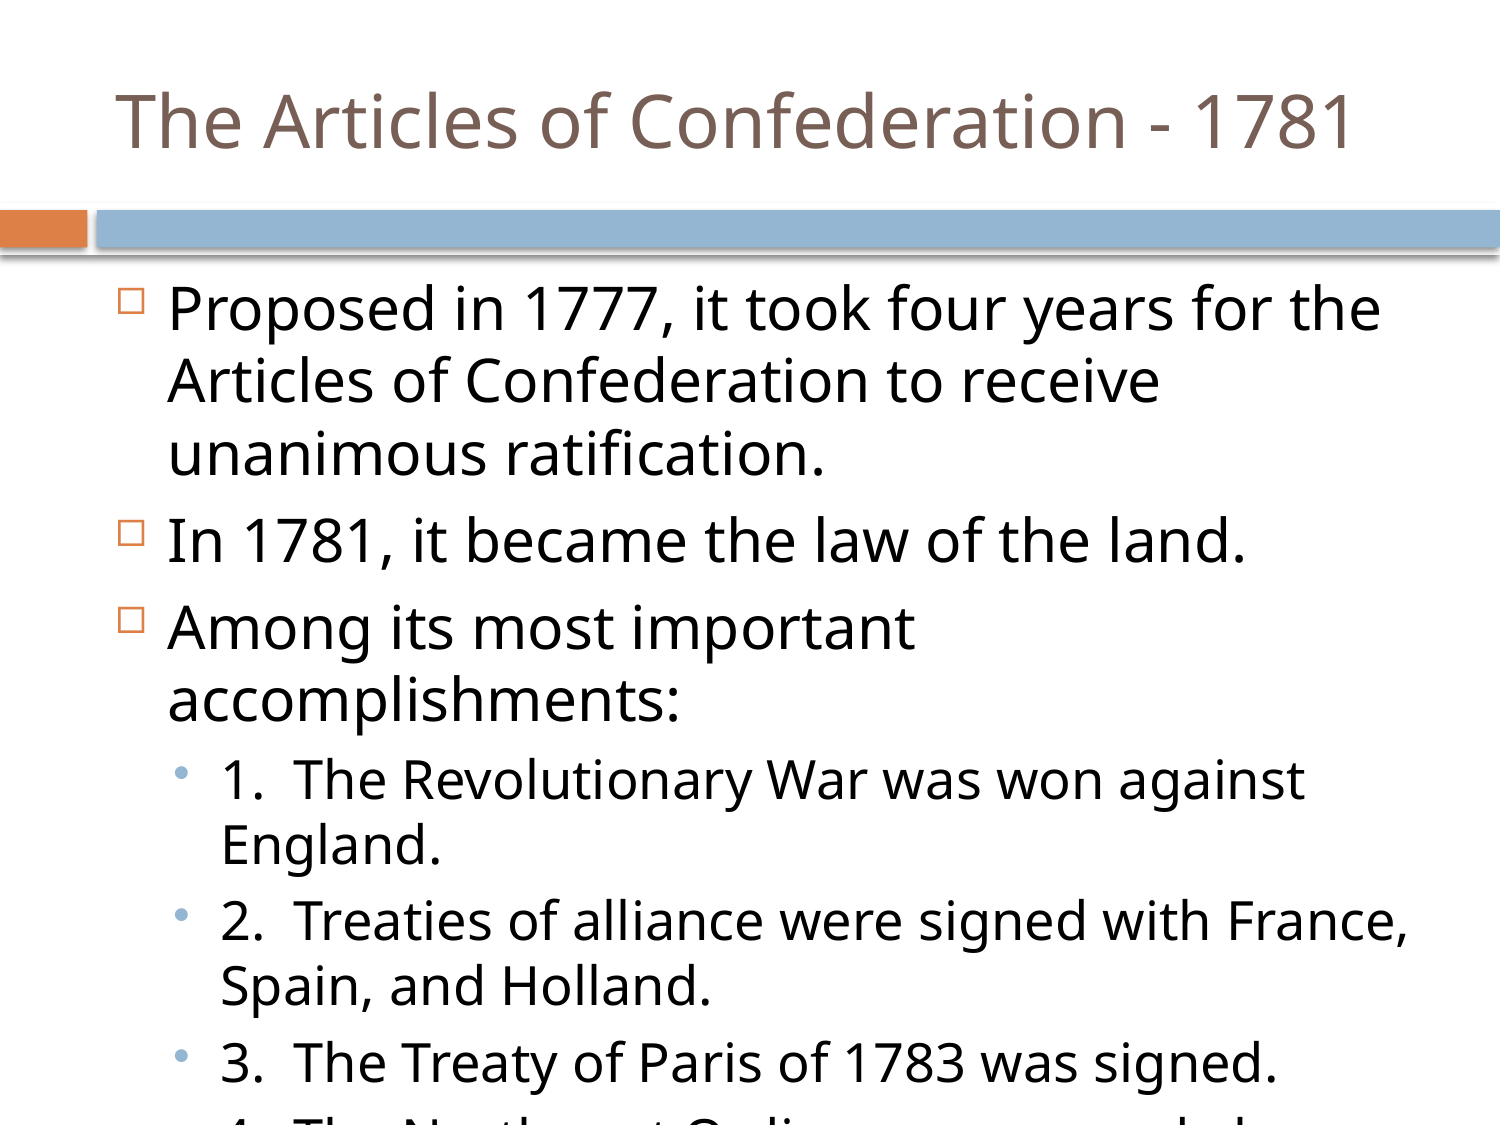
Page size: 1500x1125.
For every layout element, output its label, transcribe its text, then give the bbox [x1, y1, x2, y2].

title The Articles of Confederation - 1781 [100, 37, 1438, 200]
list Proposed in 1777, it took four years for the Articles of Confederation to receive unanimous ratification. In 1781, it became the law of the land. Among its most important accomplishments: 1. The Revolutionary War was won against England. 2. Treaties of alliance were signed with France, Spain, and Holland. 3. The Treaty of Paris of 1783 was signed. 4. The Northwest Ordinance was made law. [100, 262, 1438, 1000]
